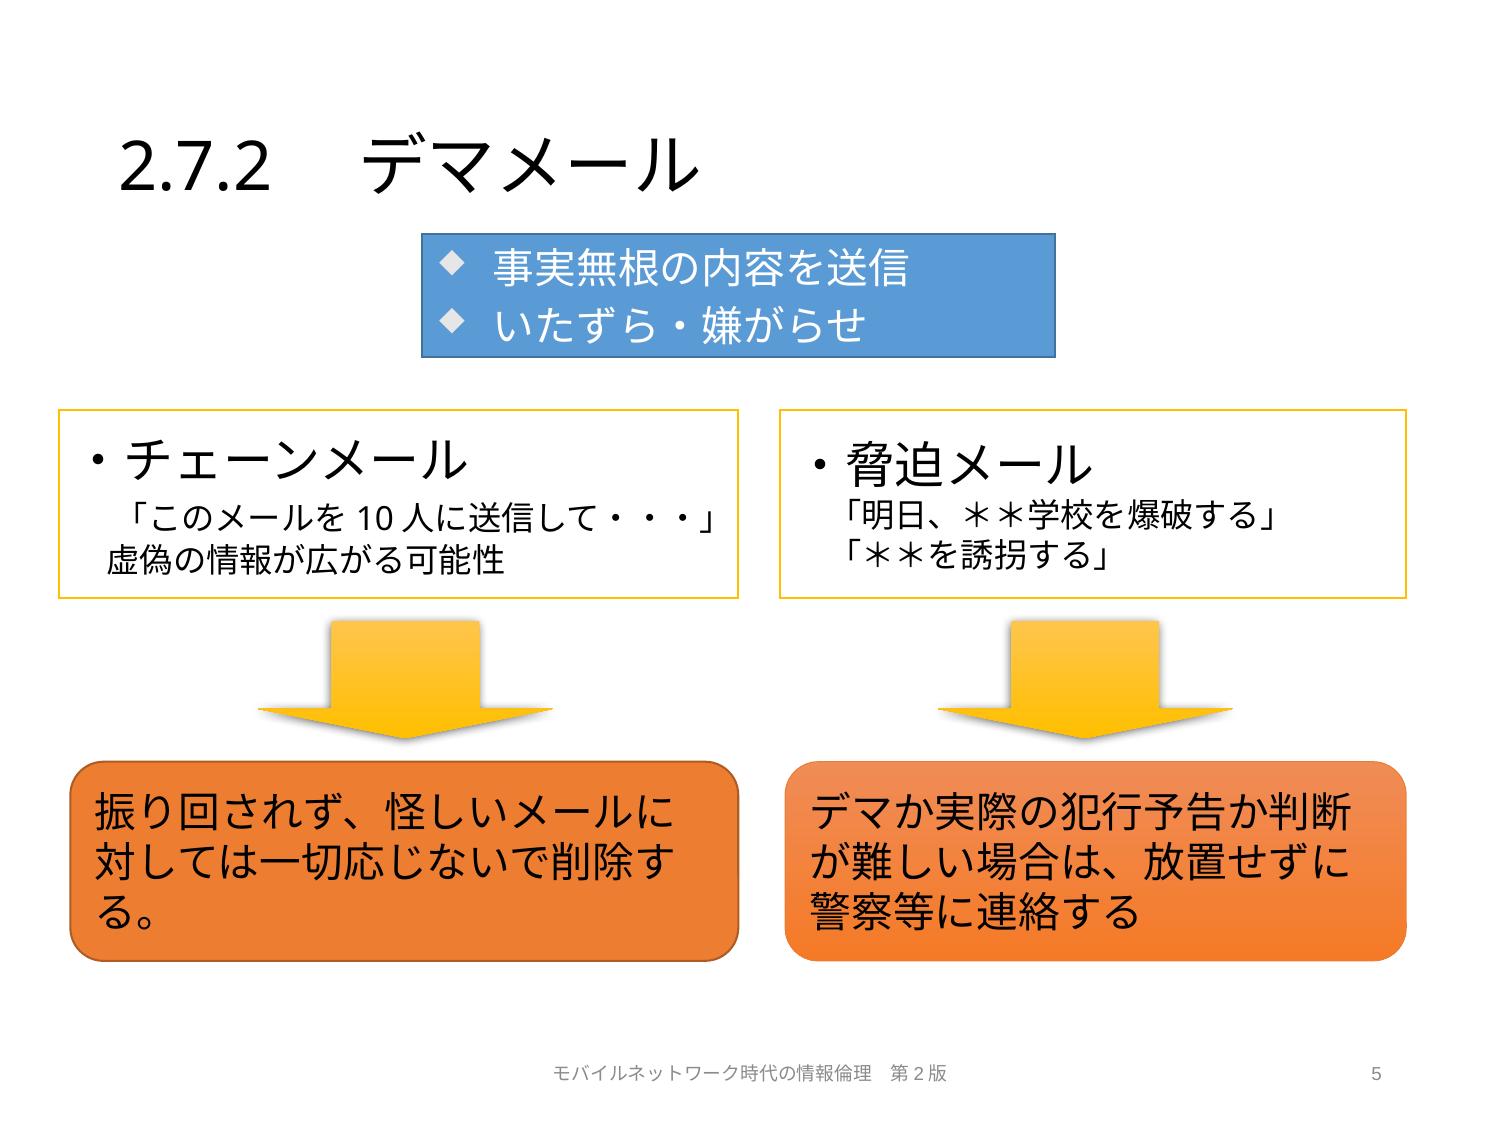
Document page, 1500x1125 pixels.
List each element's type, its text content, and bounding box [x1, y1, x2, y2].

text_box ・脅迫メール 「明日、＊＊学校を爆破する」 「＊＊を誘拐する」 [779, 409, 1407, 599]
text_box [937, 621, 1233, 739]
title 2.7.2 デマメール [103, 59, 1397, 278]
footer モバイルネットワーク時代の情報倫理 第2版 [496, 1042, 1004, 1103]
text_box ・チェーンメール 「このメールを10人に送信して・・・」 虚偽の情報が広がる可能性 [58, 409, 739, 599]
text_box 振り回されず、怪しいメールに対しては一切応じないで削除する。 [69, 760, 740, 962]
text_box デマか実際の犯行予告か判断が難しい場合は、放置せずに警察等に連絡する [784, 761, 1407, 962]
slide_number 5 [1059, 1042, 1397, 1103]
text_box 事実無根の内容を送信 いたずら・嫌がらせ [421, 233, 1056, 358]
text_box [257, 621, 554, 739]
